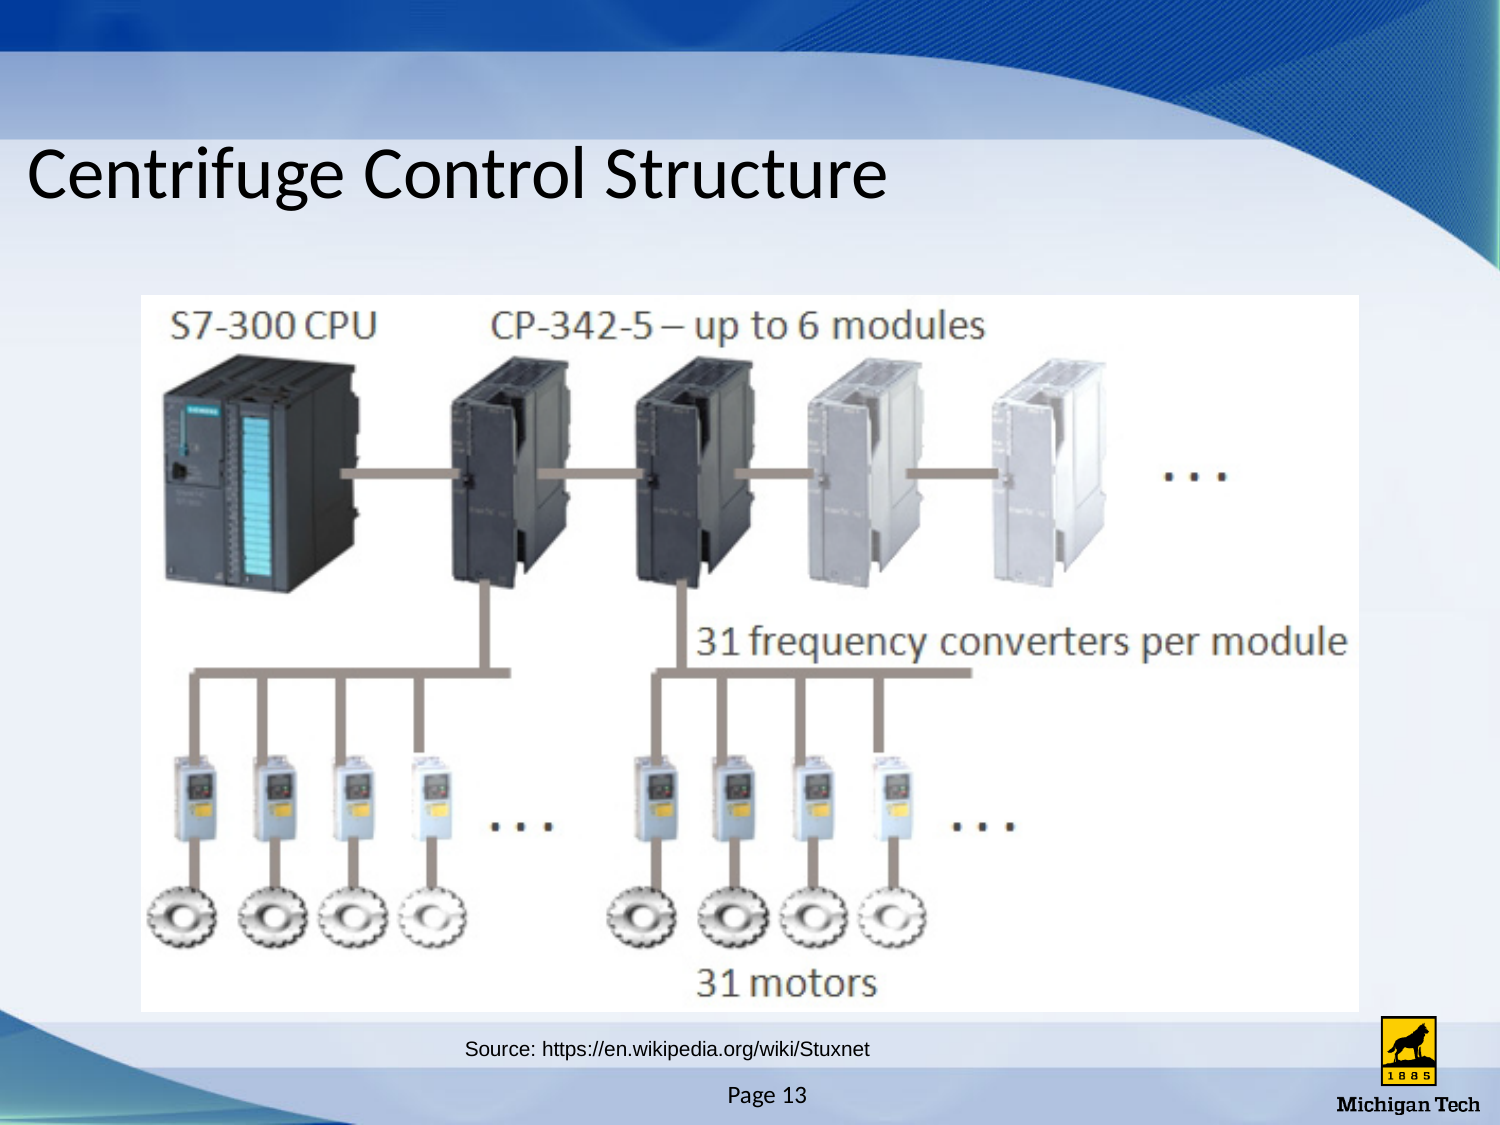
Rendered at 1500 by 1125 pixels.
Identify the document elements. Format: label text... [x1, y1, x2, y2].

picture [0, 0, 1500, 1125]
text_box Source: https://en.wikipedia.org/wiki/Stuxnet [449, 1030, 1209, 1069]
title Centrifuge Control Structure [12, 75, 1263, 263]
